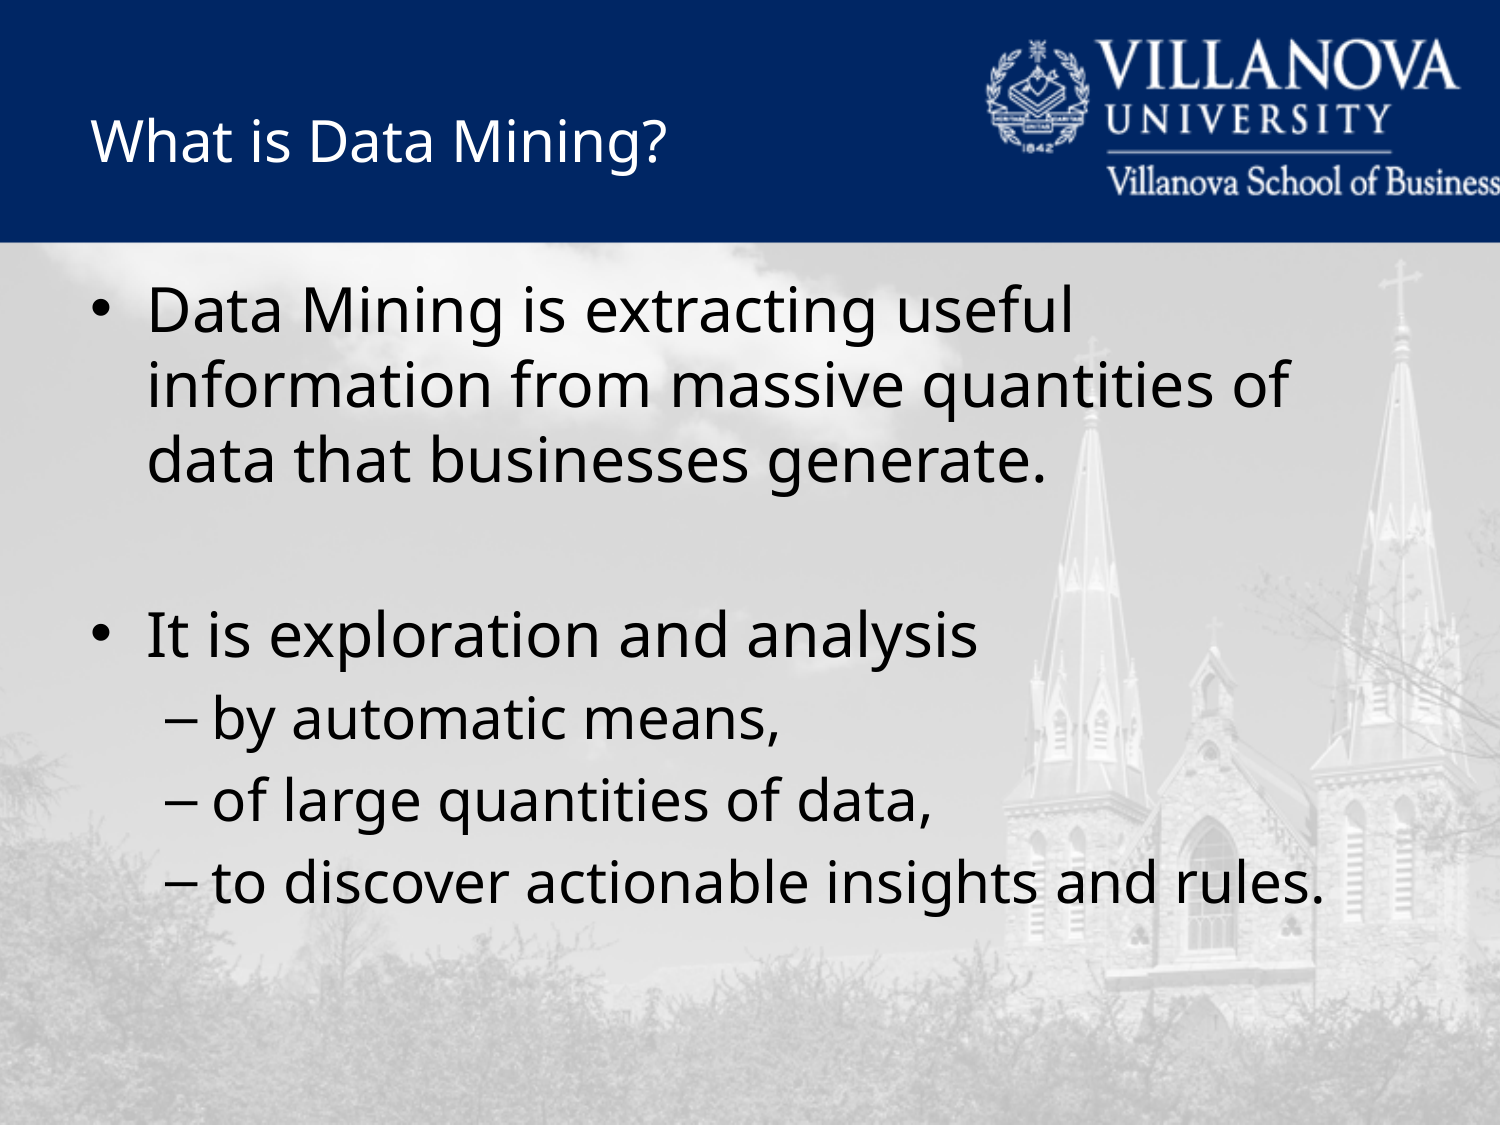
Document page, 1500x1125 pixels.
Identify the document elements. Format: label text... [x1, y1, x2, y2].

list Data Mining is extracting useful information from massive quantities of data that businesses generate. It is exploration and analysis by automatic means, of large quantities of data, to discover actionable insights and rules. [75, 262, 1425, 1005]
title What is Data Mining? [75, 45, 1425, 233]
picture [0, 0, 1500, 1125]
